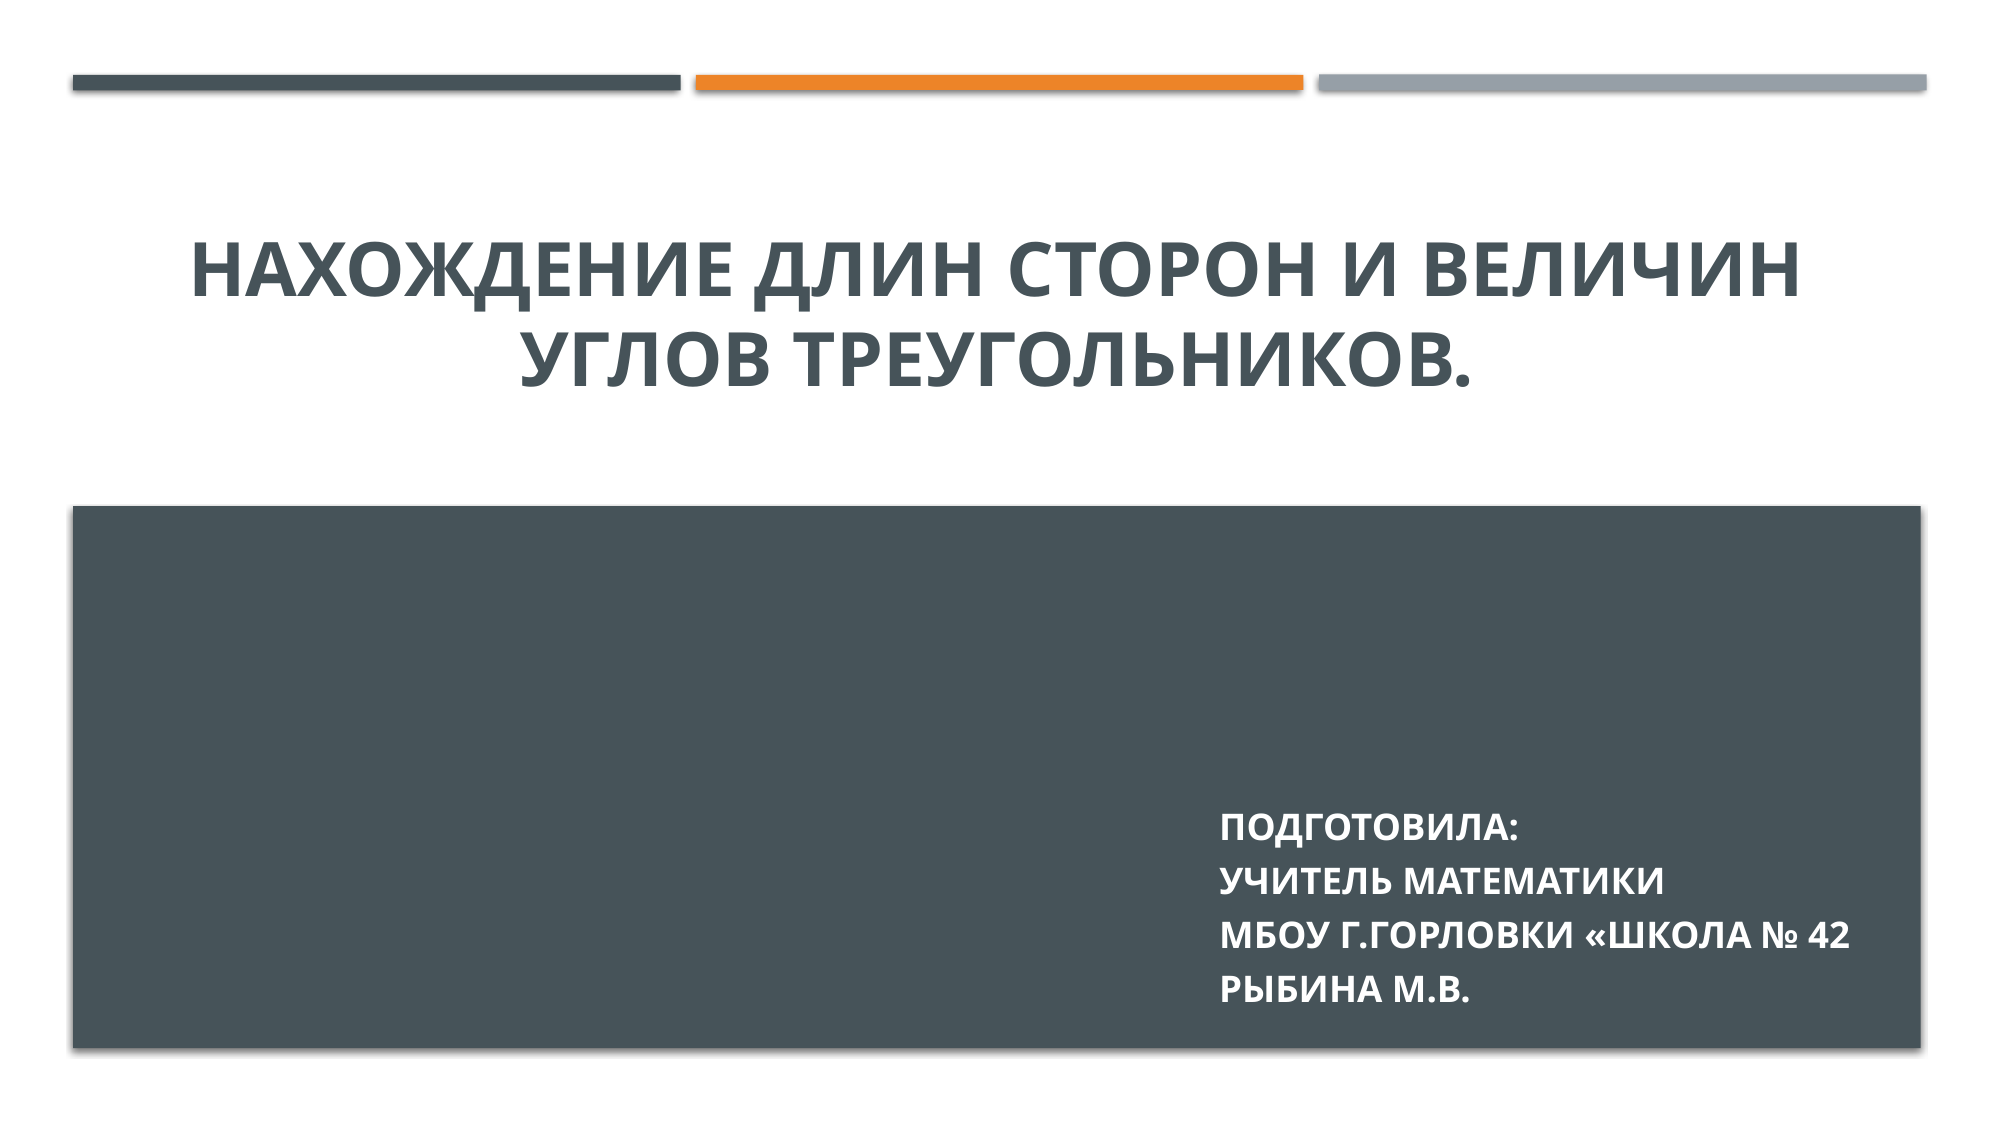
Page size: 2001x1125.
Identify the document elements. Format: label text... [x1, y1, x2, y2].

title Нахождение длин сторон и величин углов треугольников. [95, 167, 1899, 410]
subtitle Подготовила: учитель математики МБОУ Г.ГОРЛОВКИ «ШКОЛА № 42 Рыбина М.В. [1204, 796, 1899, 1031]
